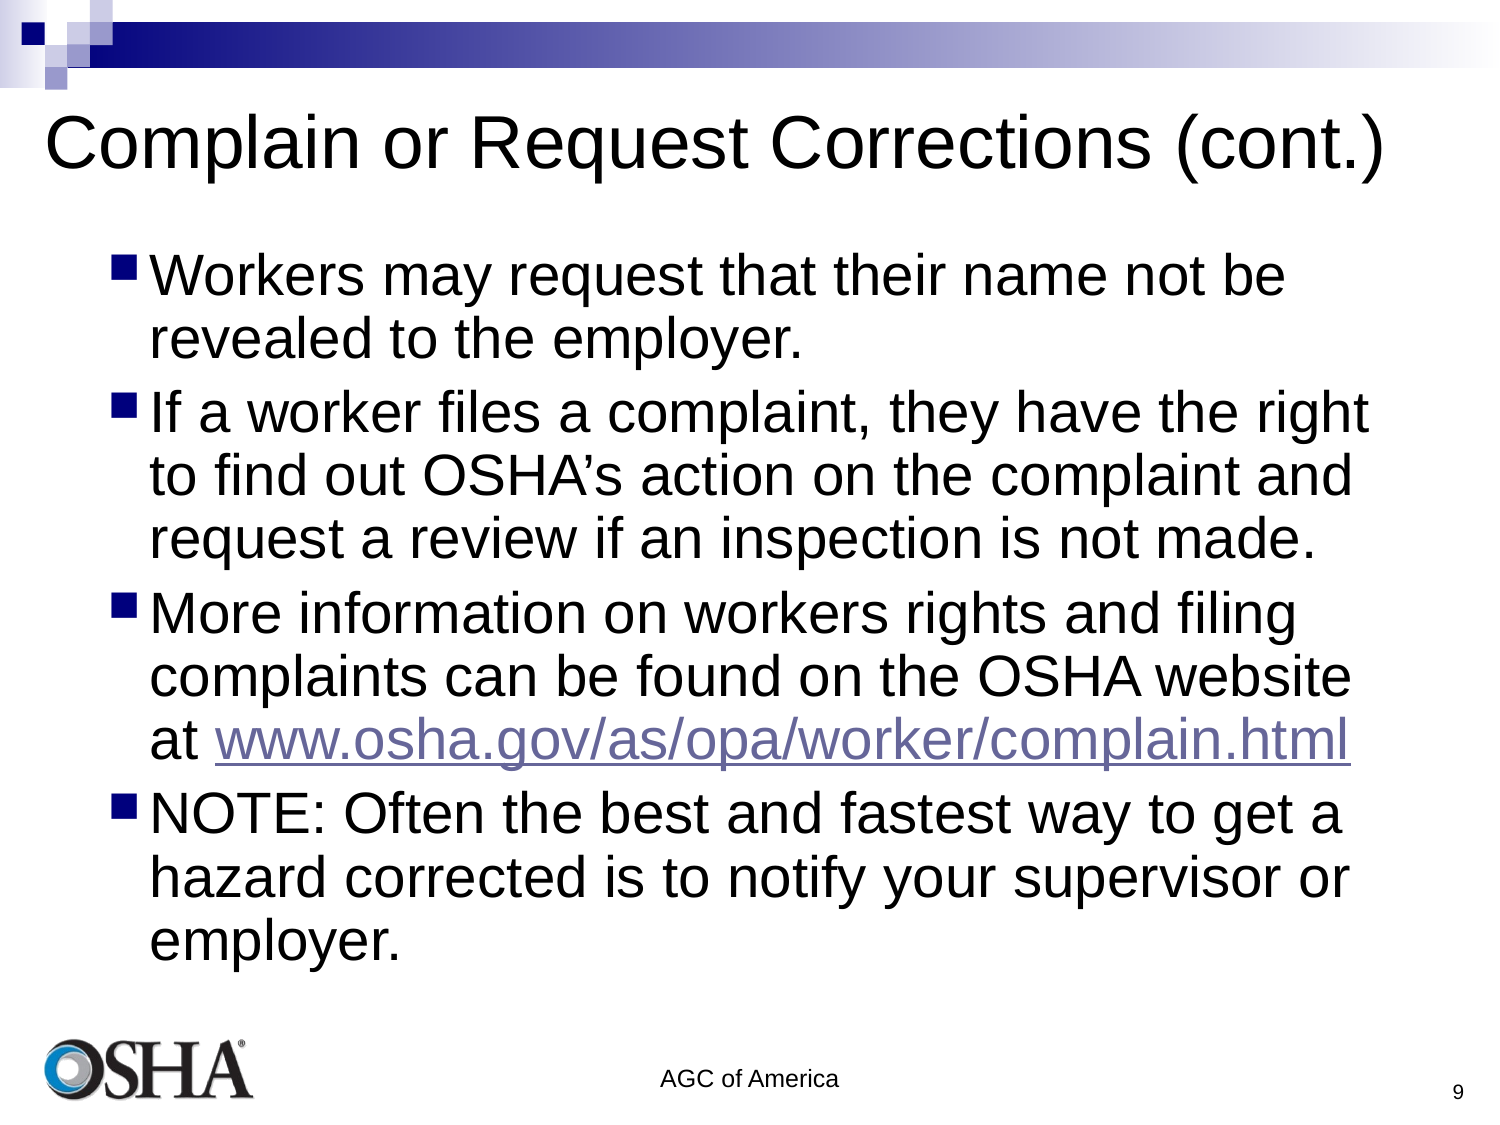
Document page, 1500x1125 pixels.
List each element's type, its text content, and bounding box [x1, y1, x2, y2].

text_box 9 [1418, 1051, 1479, 1112]
picture [29, 1029, 268, 1102]
list Workers may request that their name not be revealed to the employer. If a worker files a complaint, they have the right to find out OSHA’s action on the complaint and request a review if an inspection is not made. More information on workers rights and filing complaints can be found on the OSHA website at www.osha.gov/as/opa/worker/complain.html NOTE: Often the best and fastest way to get a hazard corrected is to notify your supervisor or employer. [75, 237, 1425, 980]
footer AGC of America [512, 1025, 988, 1100]
title Complain or Request Corrections (cont.) [29, 45, 1425, 233]
